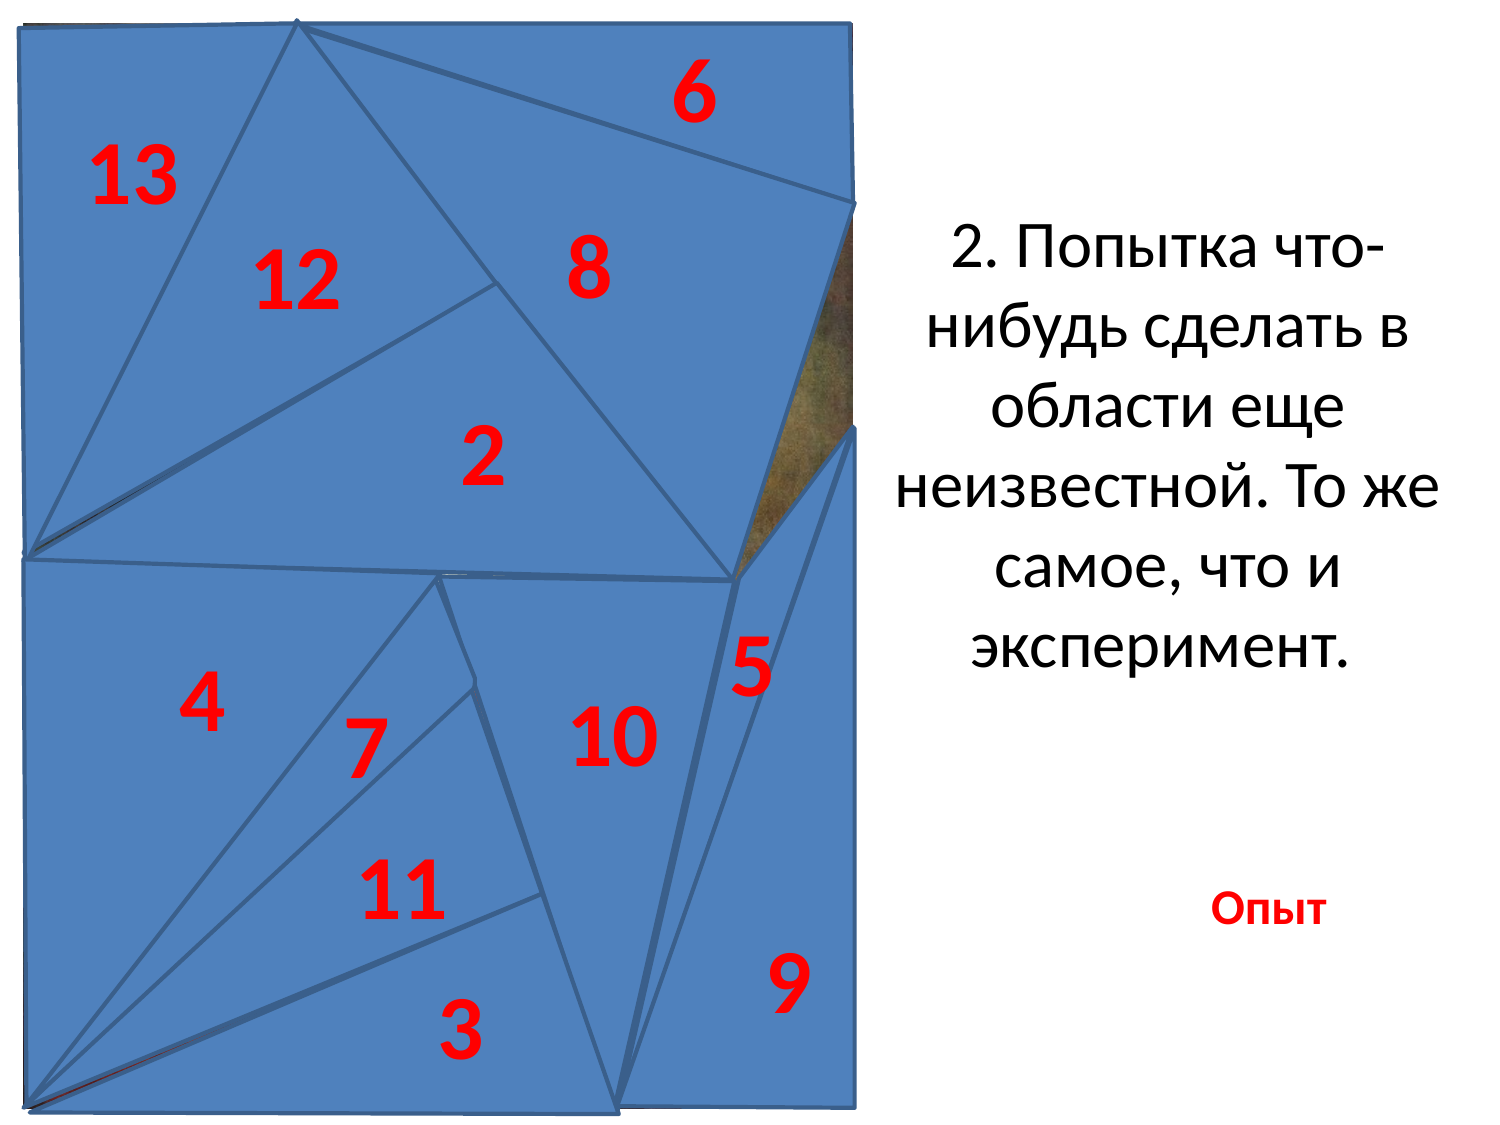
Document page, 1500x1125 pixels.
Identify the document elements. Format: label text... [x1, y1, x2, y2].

text_box Опыт [1196, 867, 1342, 942]
text_box 2. Попытка что-нибудь сделать в области еще неизвестной. То же самое, что и эксперимент. [857, 199, 1500, 762]
picture [23, 23, 853, 1110]
